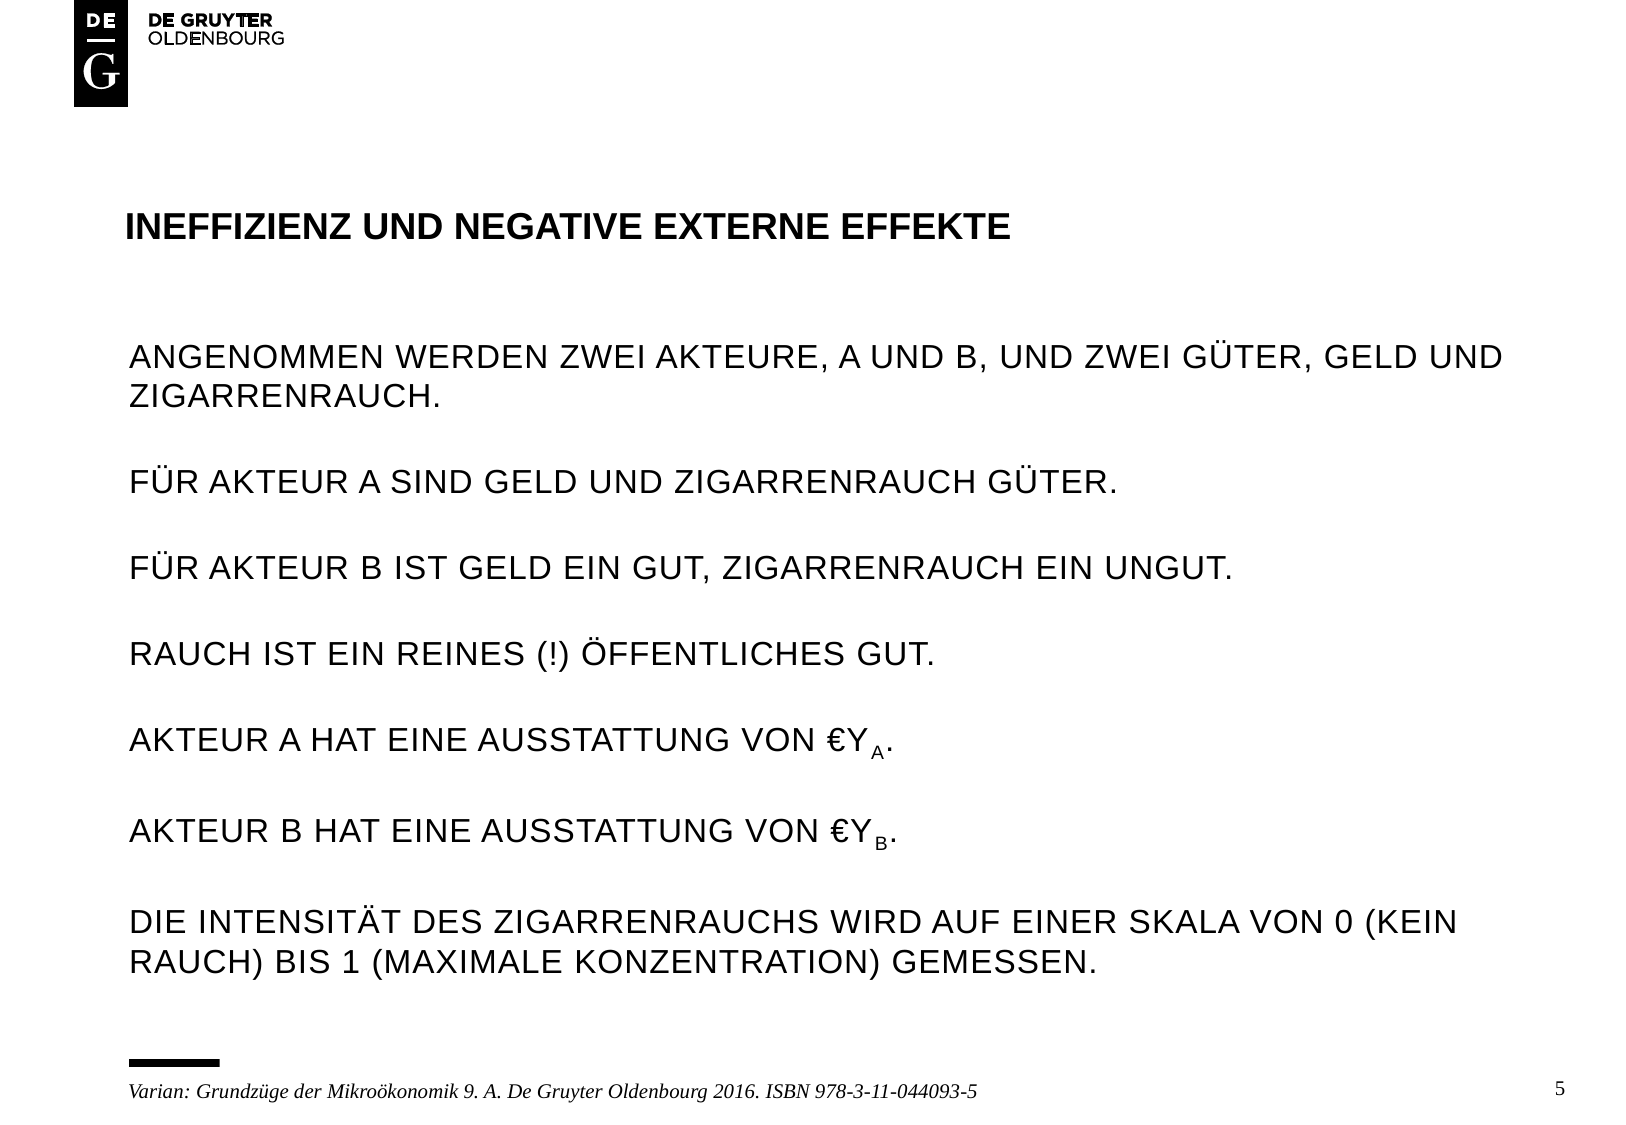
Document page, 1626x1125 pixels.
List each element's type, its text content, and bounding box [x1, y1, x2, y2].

title Ineffizienz und negative externe effekte [124, 202, 1552, 257]
slide_number 5 [1554, 1074, 1614, 1104]
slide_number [128, 1077, 1539, 1108]
list Angenommen werden zwei akteure, a und b, und zwei güter, Geld und zigarrenrauch. Für akteur a sind geld und zigarrenrauch güter. Für akteur B ist Geld ein gut, zigarrenrauch ein ungut. Rauch ist ein reines (!) öffentliches gut. Akteur a hat eine ausstattung von €ya. Akteur b hat eine ausstattung von €yb. Die intensität des zigarrenrauchs wird auf einer skala von 0 (kein Rauch) bis 1 (maximale konzentration) gemessen. [129, 334, 1556, 996]
